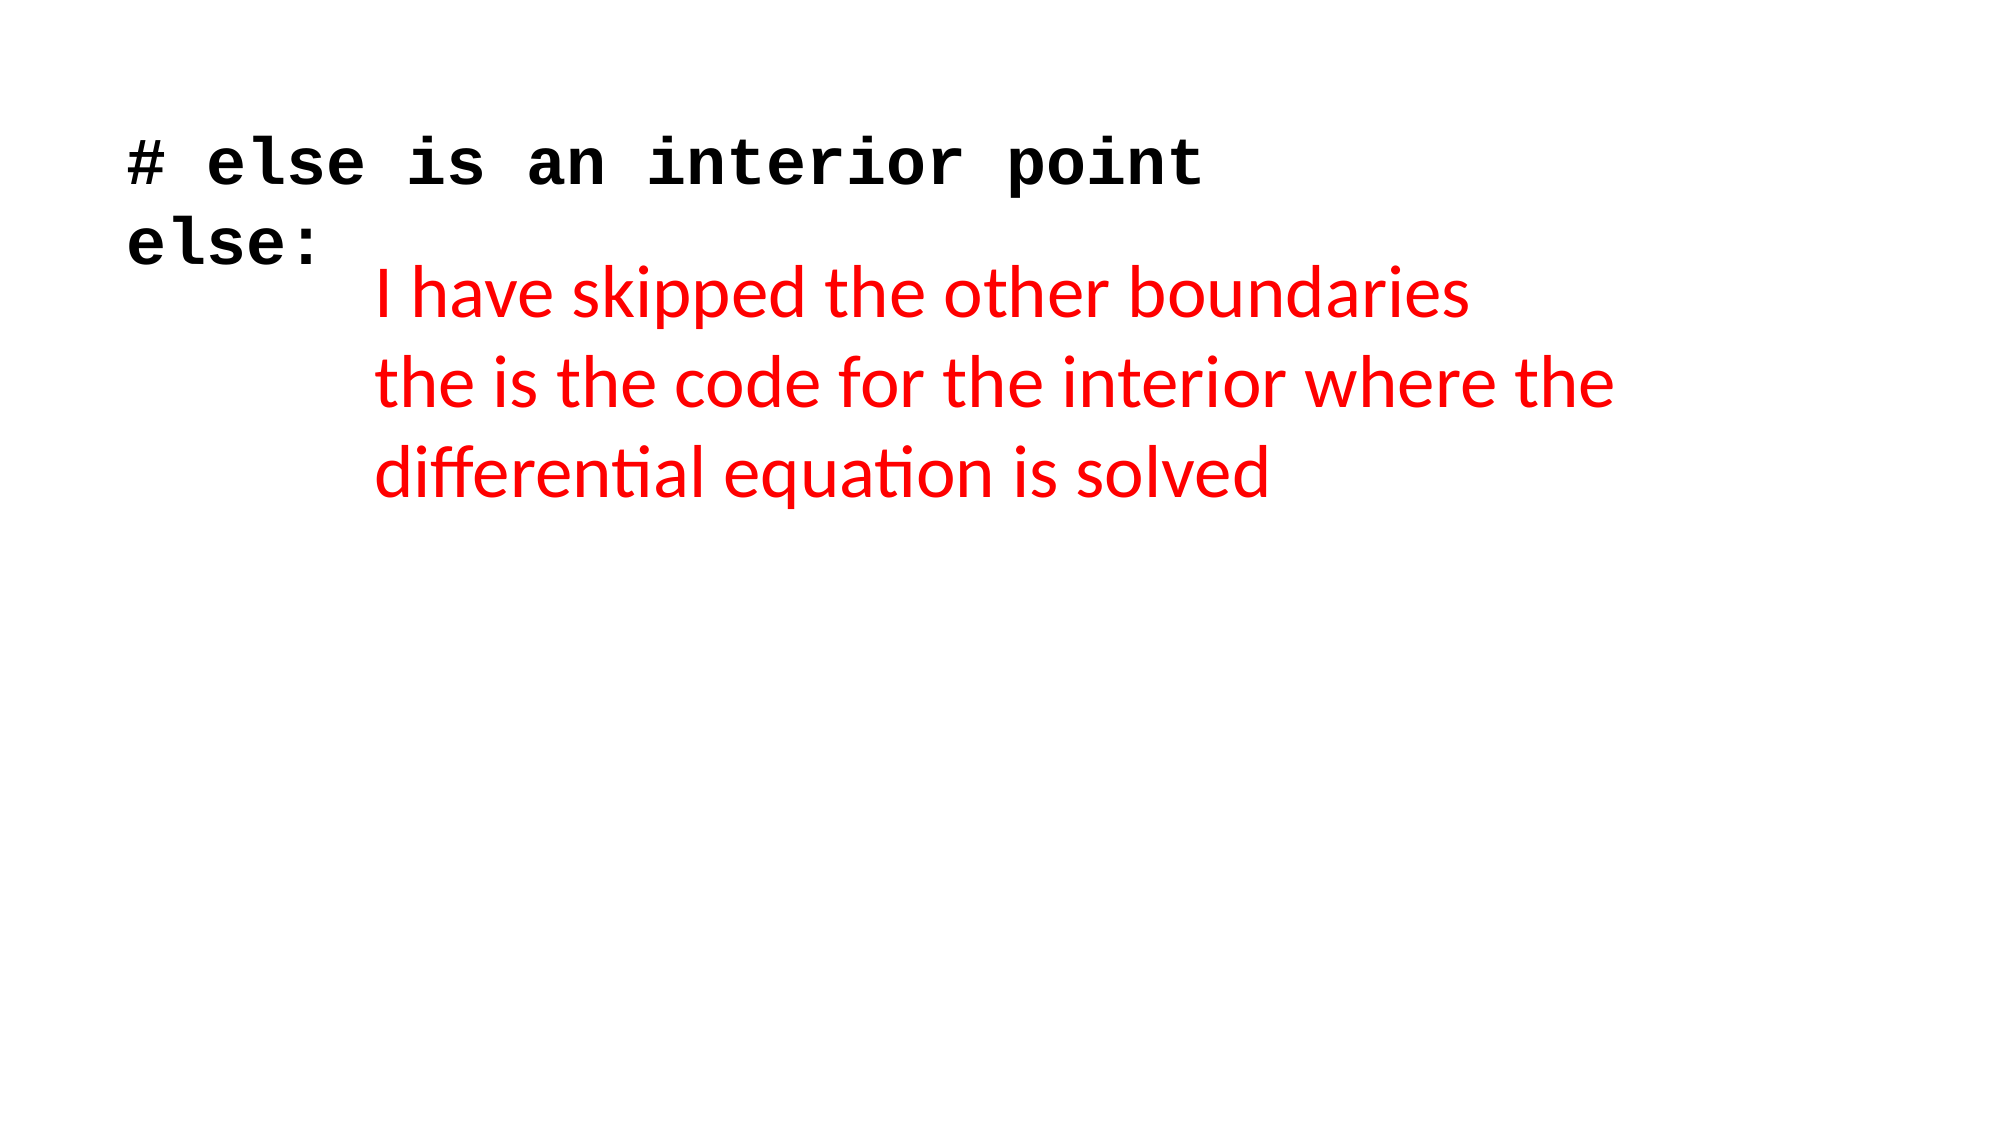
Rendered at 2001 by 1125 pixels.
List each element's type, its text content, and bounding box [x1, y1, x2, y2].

text_box # else is an interior point else: [111, 110, 1941, 285]
text_box I have skipped the other boundaries the is the code for the interior where the differential equation is solved [359, 235, 1842, 520]
